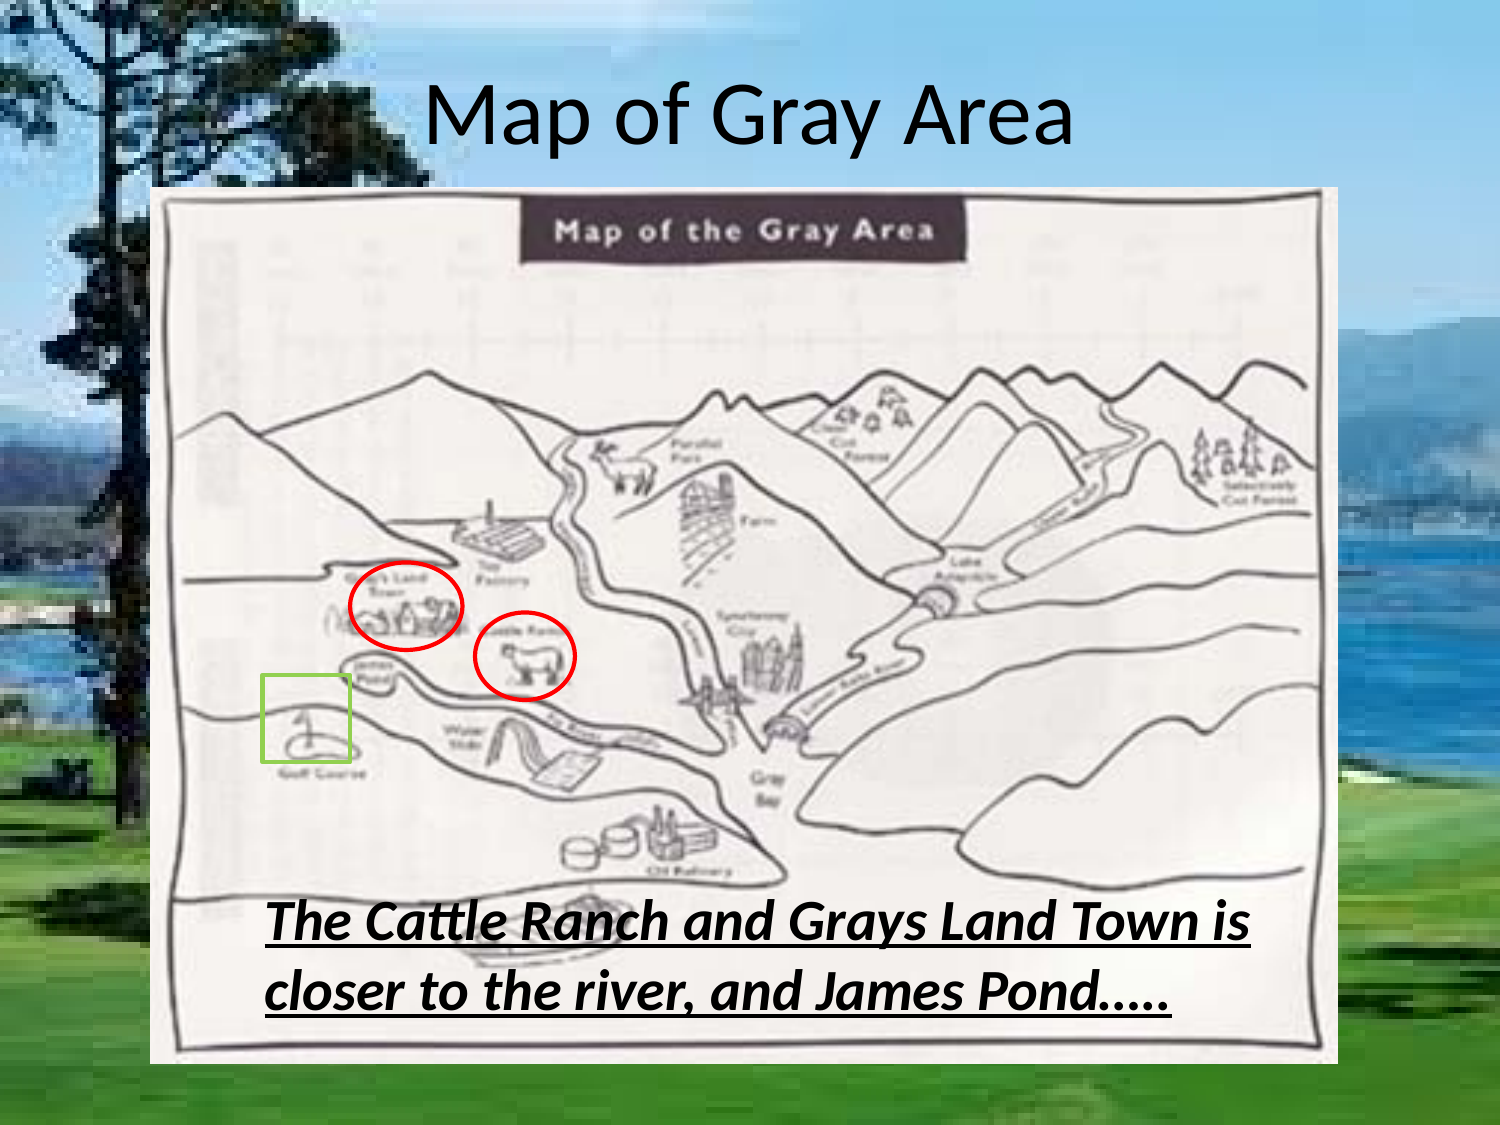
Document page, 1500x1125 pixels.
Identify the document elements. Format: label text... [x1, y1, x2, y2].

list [149, 187, 1338, 1064]
picture [0, 0, 1500, 1125]
title Map of Gray Area [75, 45, 1425, 233]
